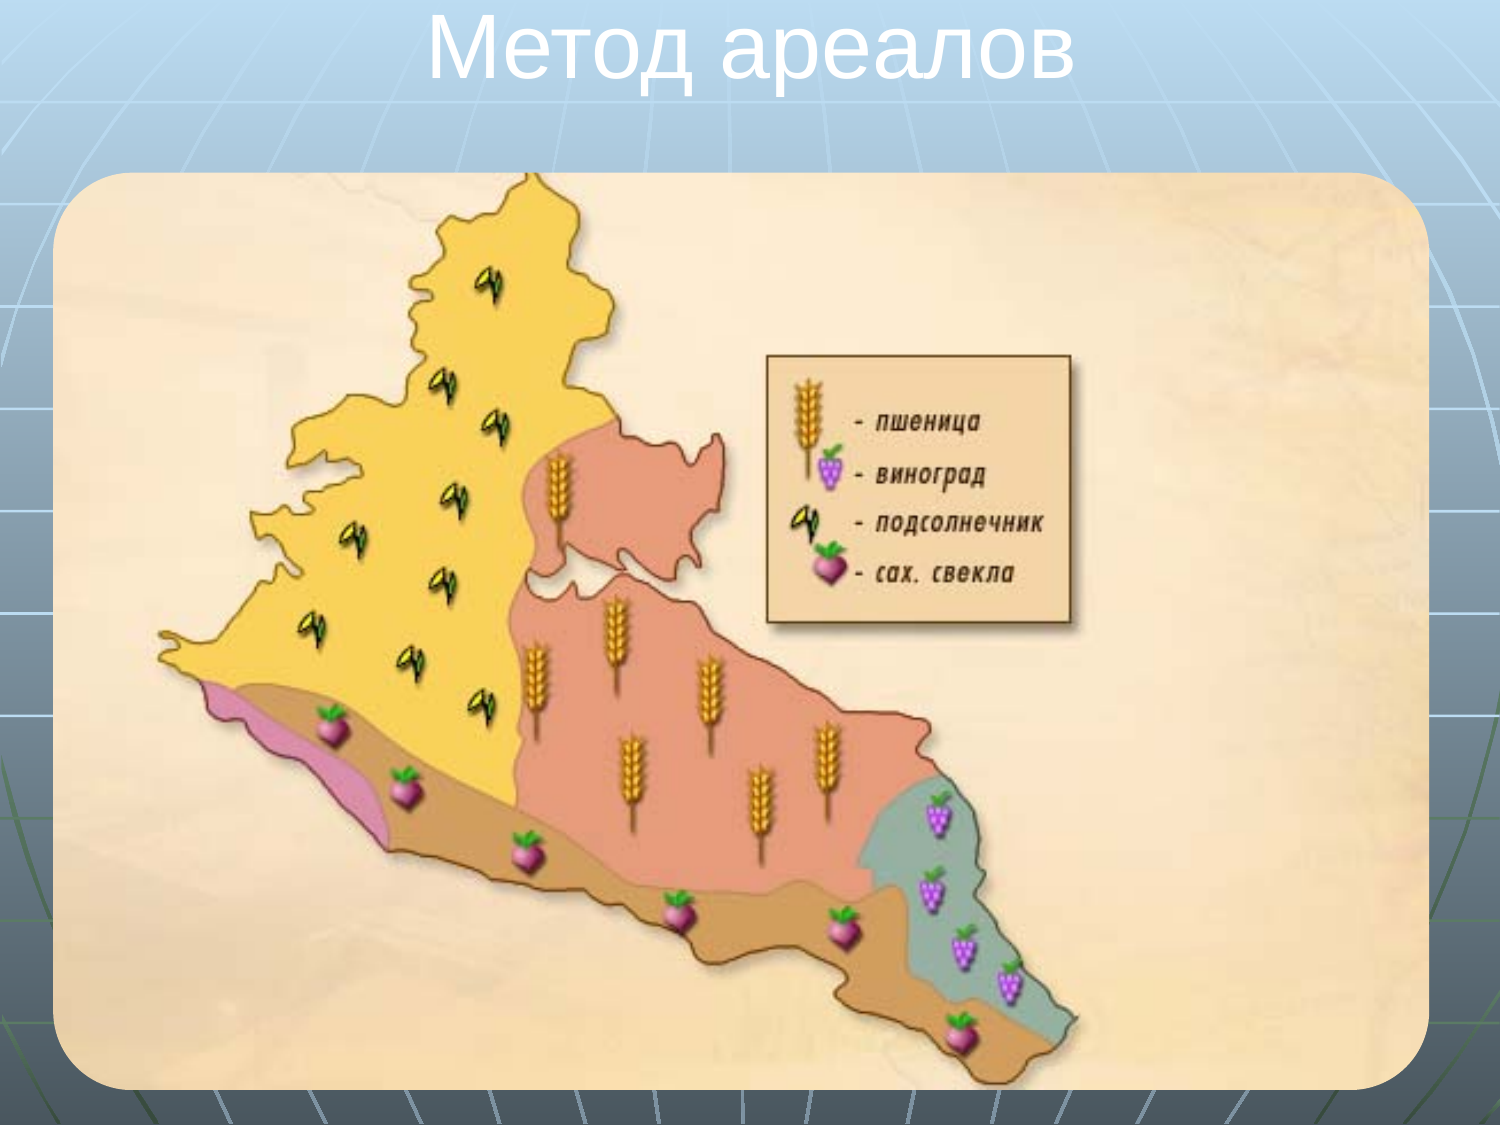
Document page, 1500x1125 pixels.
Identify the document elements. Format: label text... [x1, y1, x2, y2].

title Метод ареалов [76, 0, 1428, 136]
picture [52, 172, 1430, 1091]
